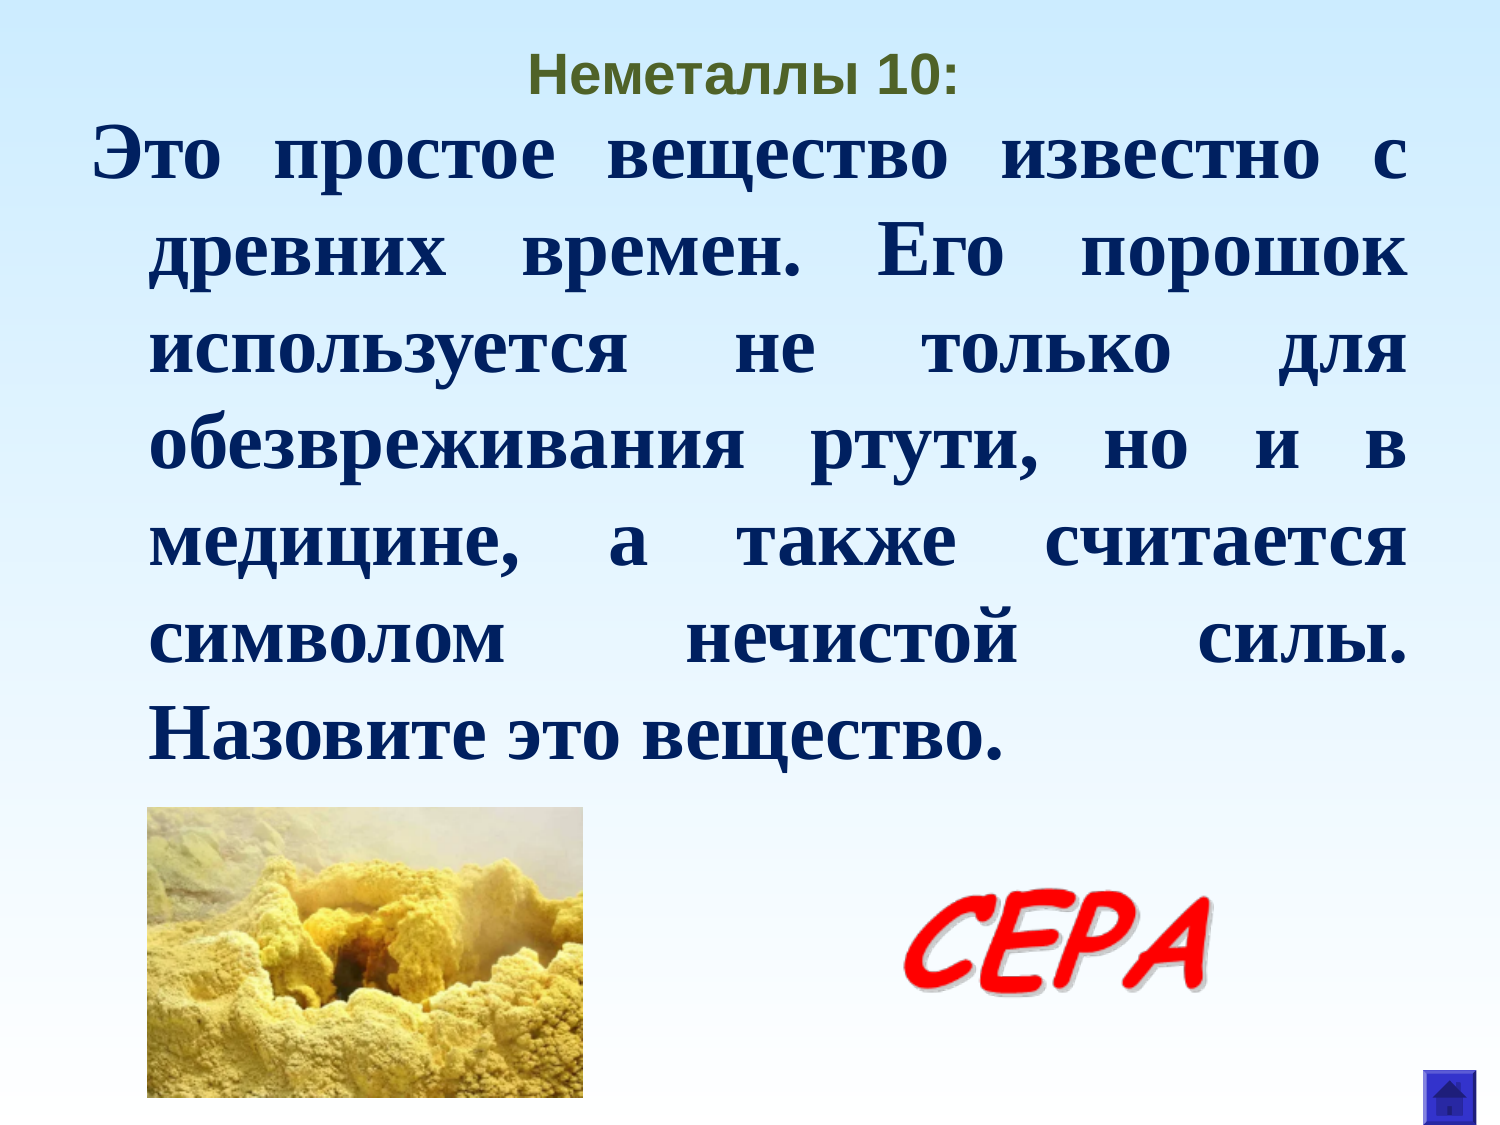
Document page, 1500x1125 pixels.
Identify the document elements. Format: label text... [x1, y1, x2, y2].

text_box [1423, 1070, 1477, 1125]
title Неметаллы 10: [69, 16, 1419, 126]
picture [655, 830, 1444, 1098]
list Это простое вещество известно с древних времен. Его порошок используется не только для обезвреживания ртути, но и в медицине, а также считается символом нечистой силы. Назовите это вещество. [74, 90, 1424, 787]
picture [147, 807, 583, 1098]
